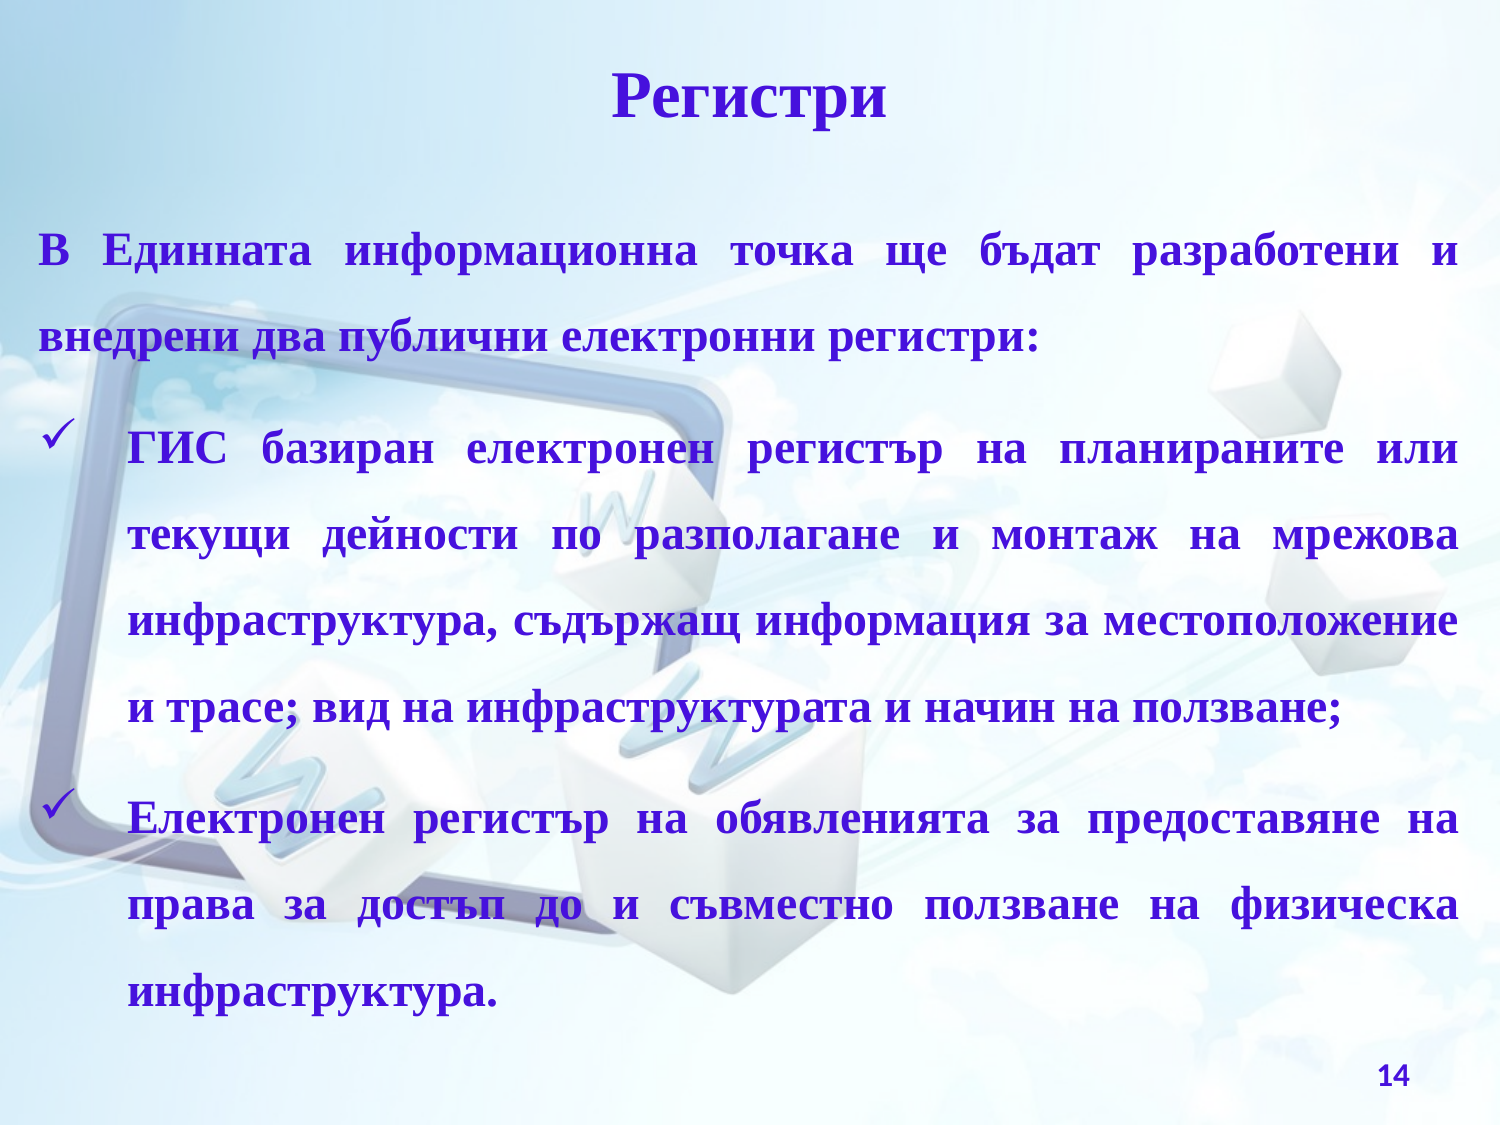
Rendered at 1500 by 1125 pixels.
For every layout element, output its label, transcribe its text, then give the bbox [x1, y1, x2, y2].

slide_number 14 [1074, 1042, 1425, 1103]
title Регистри [75, 45, 1425, 138]
list В Единната информационна точка ще бъдат разработени и внедрени два публични електронни регистри: ГИС базиран електронен регистър на планираните или текущи дейности по разполагане и монтаж на мрежова инфраструктура, съдържащ информация за местоположение и трасе; вид на инфраструктурата и начин на ползване; Електронен регистър на обявленията за предоставяне на права за достъп до и съвместно ползване на физическа инфраструктура. [23, 181, 1477, 1125]
